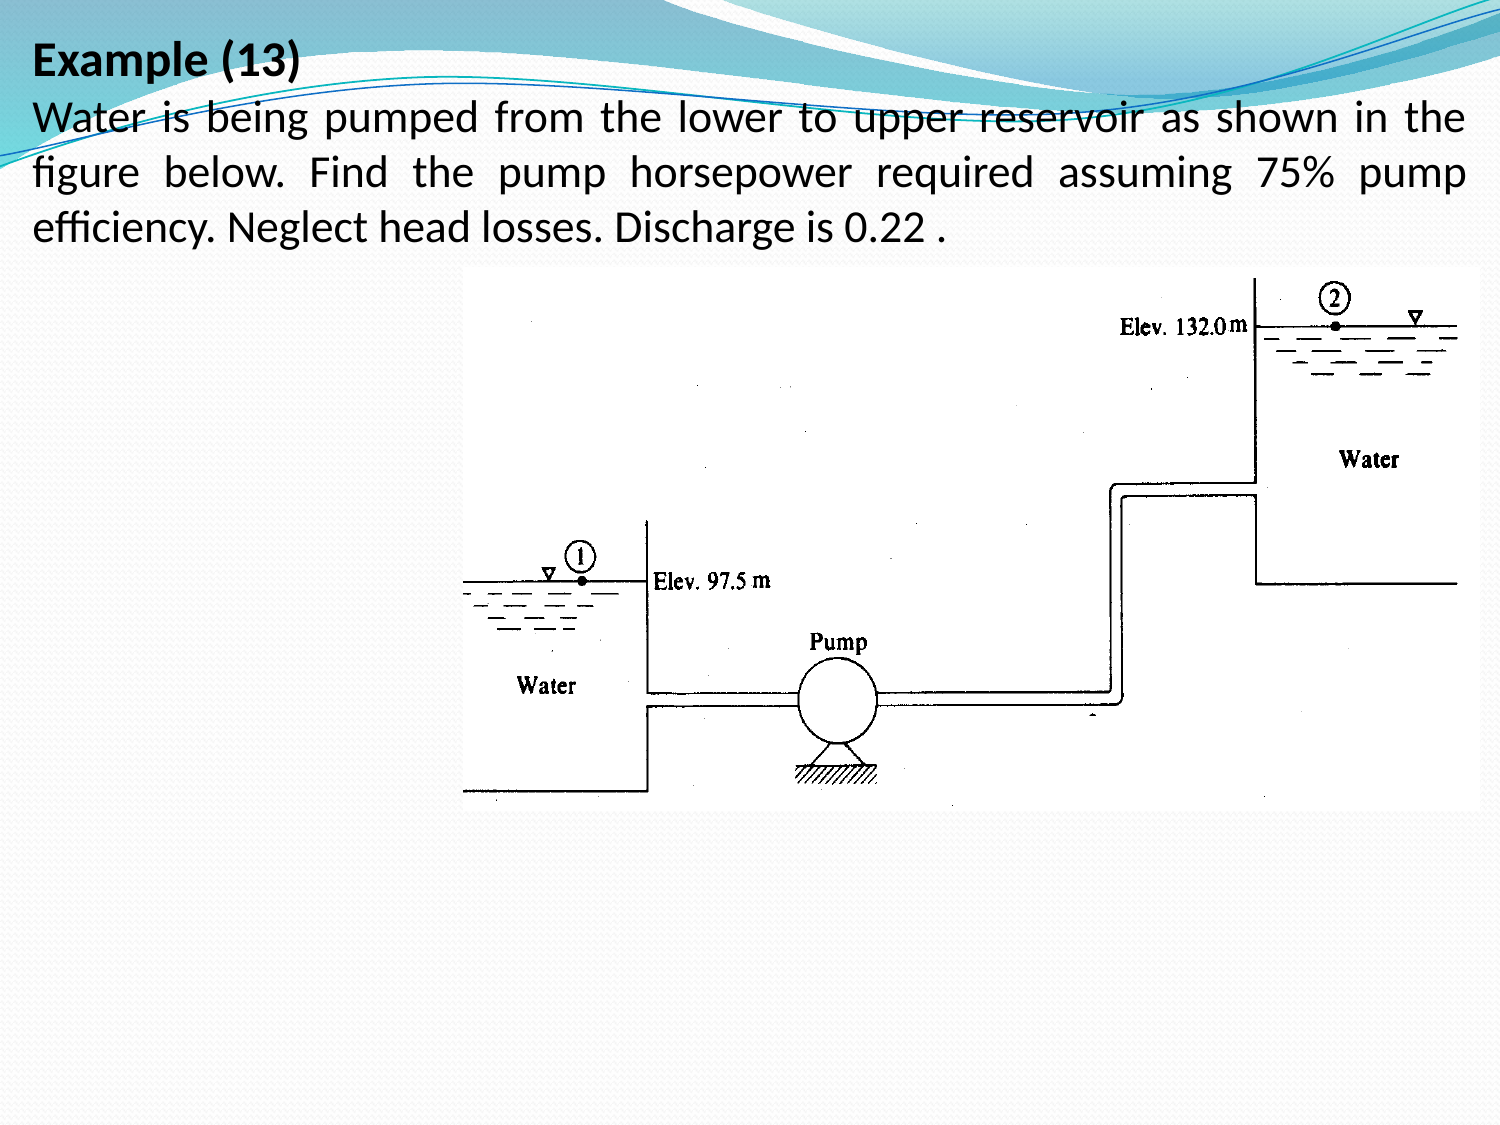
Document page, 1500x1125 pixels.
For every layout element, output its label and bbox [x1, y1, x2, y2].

picture [463, 266, 1480, 811]
